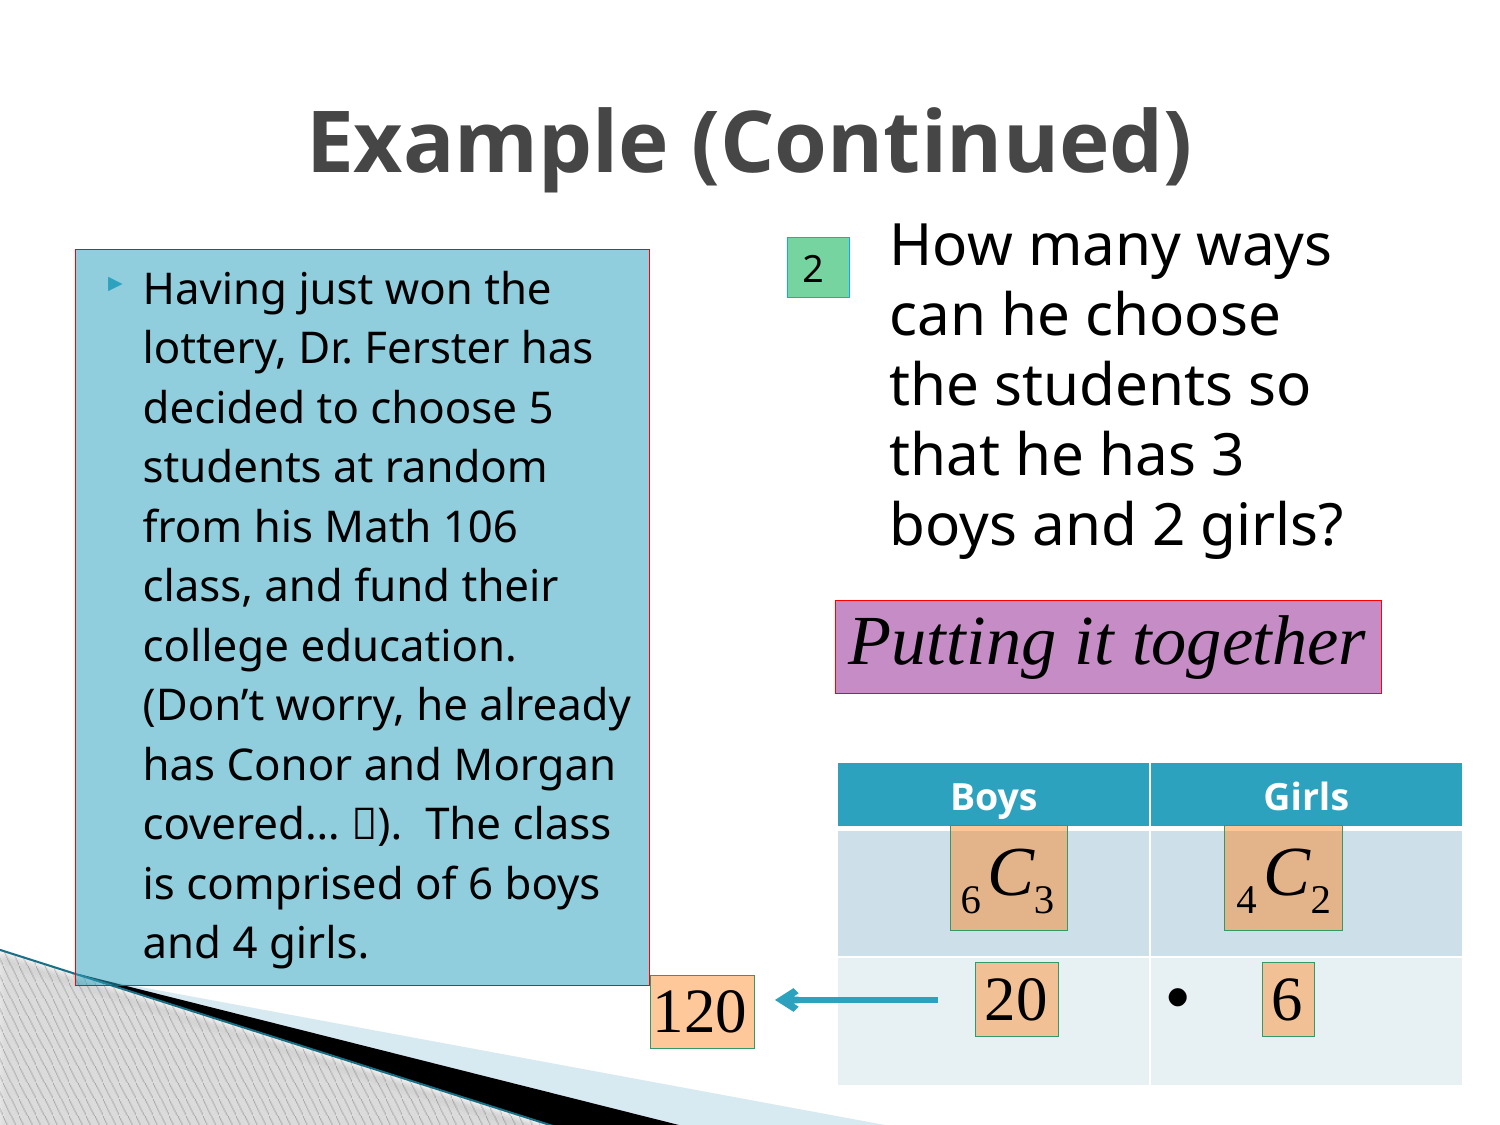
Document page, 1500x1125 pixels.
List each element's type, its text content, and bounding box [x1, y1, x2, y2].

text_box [835, 599, 1382, 694]
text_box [974, 962, 1060, 1037]
table_cell [838, 958, 1149, 1085]
text_box How many ways can he choose the students so that he has 3 boys and 2 girls? [874, 200, 1388, 565]
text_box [1224, 824, 1343, 931]
table_cell [1151, 958, 1462, 1085]
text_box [949, 824, 1068, 931]
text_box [649, 974, 756, 1049]
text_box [1262, 962, 1315, 1037]
table_cell [1151, 831, 1462, 956]
title Example (Continued) [75, 45, 1425, 233]
table_header Girls [1151, 763, 1462, 826]
table_cell [838, 831, 1149, 956]
list Having just won the lottery, Dr. Ferster has decided to choose 5 students at random from his Math 106 class, and fund their college education. (Don’t worry, he already has Conor and Morgan covered… ). The class is comprised of 6 boys and 4 girls. [75, 249, 650, 986]
text_box 2 [787, 237, 850, 298]
table_header Boys [838, 763, 1149, 826]
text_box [1112, 962, 1198, 1076]
